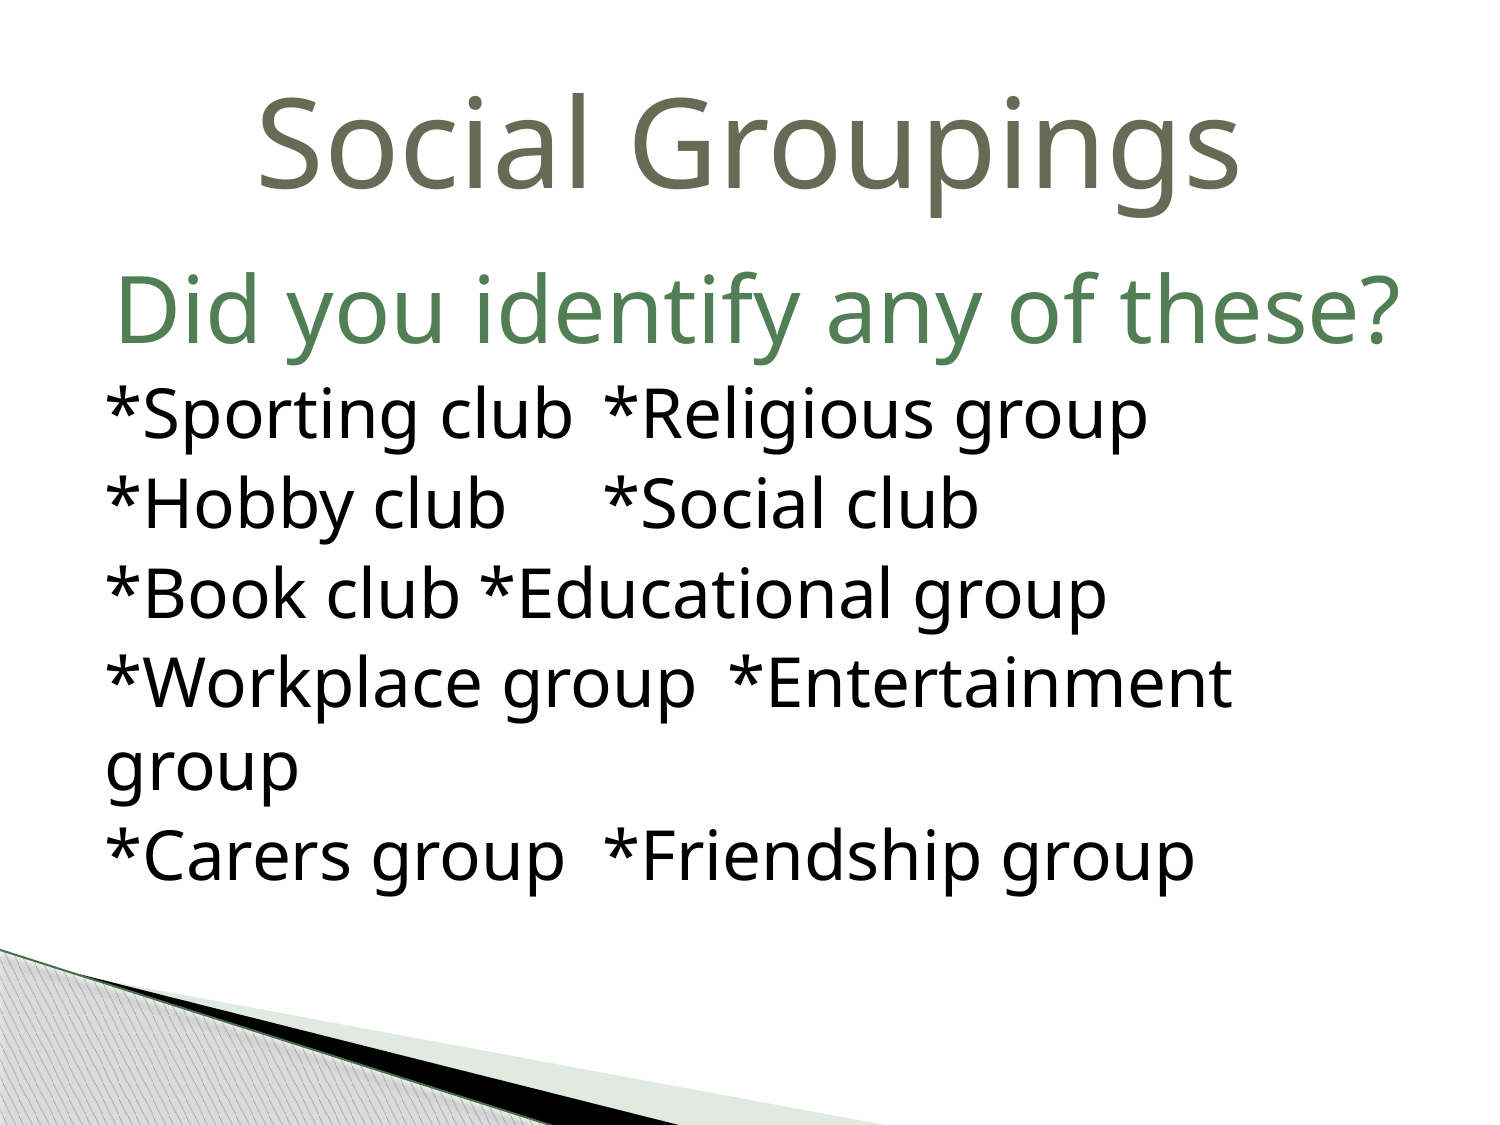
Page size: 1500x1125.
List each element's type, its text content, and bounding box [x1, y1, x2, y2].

title Social Groupings [75, 45, 1425, 233]
list Did you identify any of these? *Sporting club *Religious group *Hobby club *Social club *Book club *Educational group *Workplace group *Entertainment group *Carers group *Friendship group [75, 243, 1425, 986]
